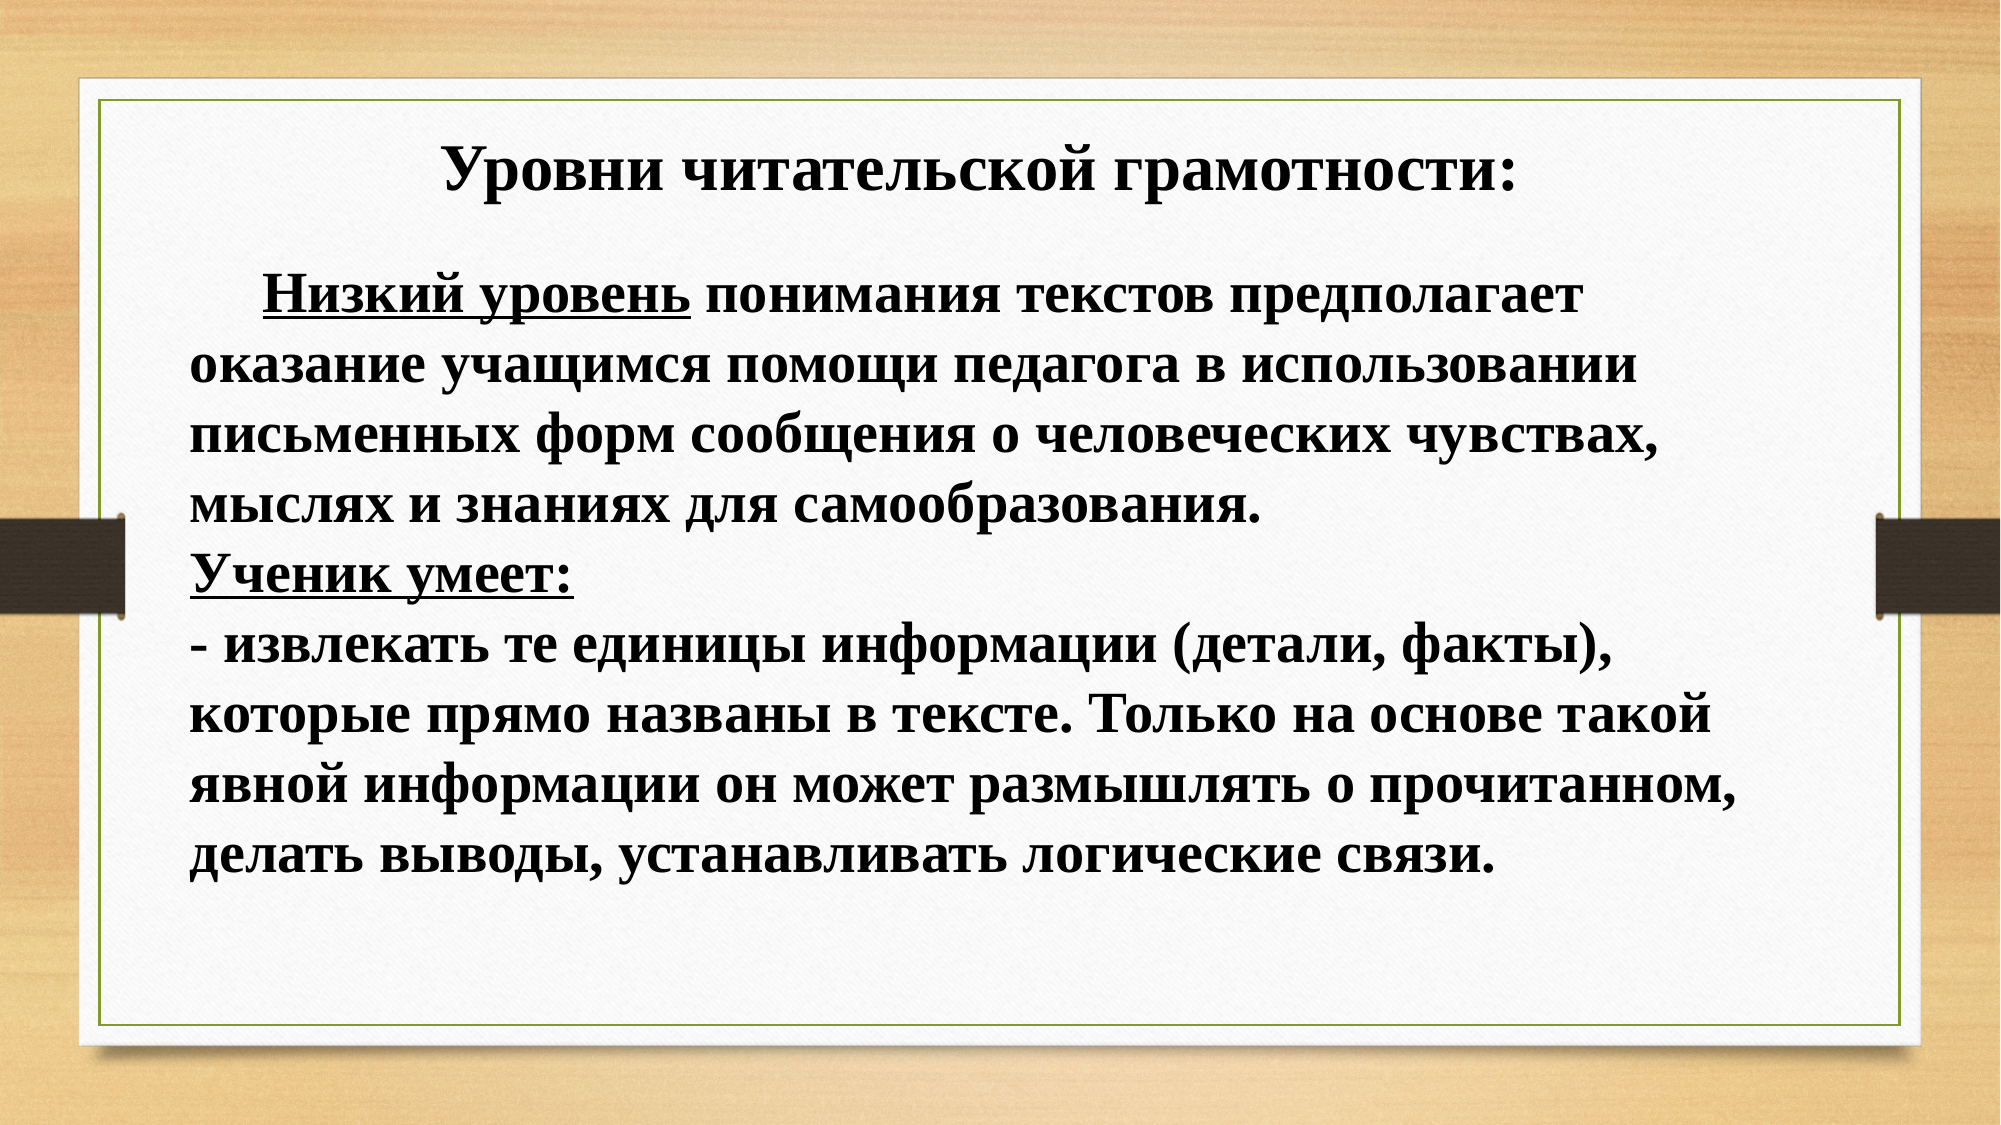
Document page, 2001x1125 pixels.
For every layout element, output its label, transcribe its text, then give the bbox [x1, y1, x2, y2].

picture [0, 0, 2001, 1125]
text_box Уровни читательской грамотности: Низкий уровень понимания текстов предполагает оказание учащимся помощи педагога в использовании письменных форм сообщения о человеческих чувствах, мыслях и знаниях для самообразования. Ученик умеет: - извлекать те единицы информации (детали, факты), которые прямо названы в тексте. Только на основе такой явной информации он может размышлять о прочитанном, делать выводы, устанавливать логические связи. [175, 116, 1802, 962]
